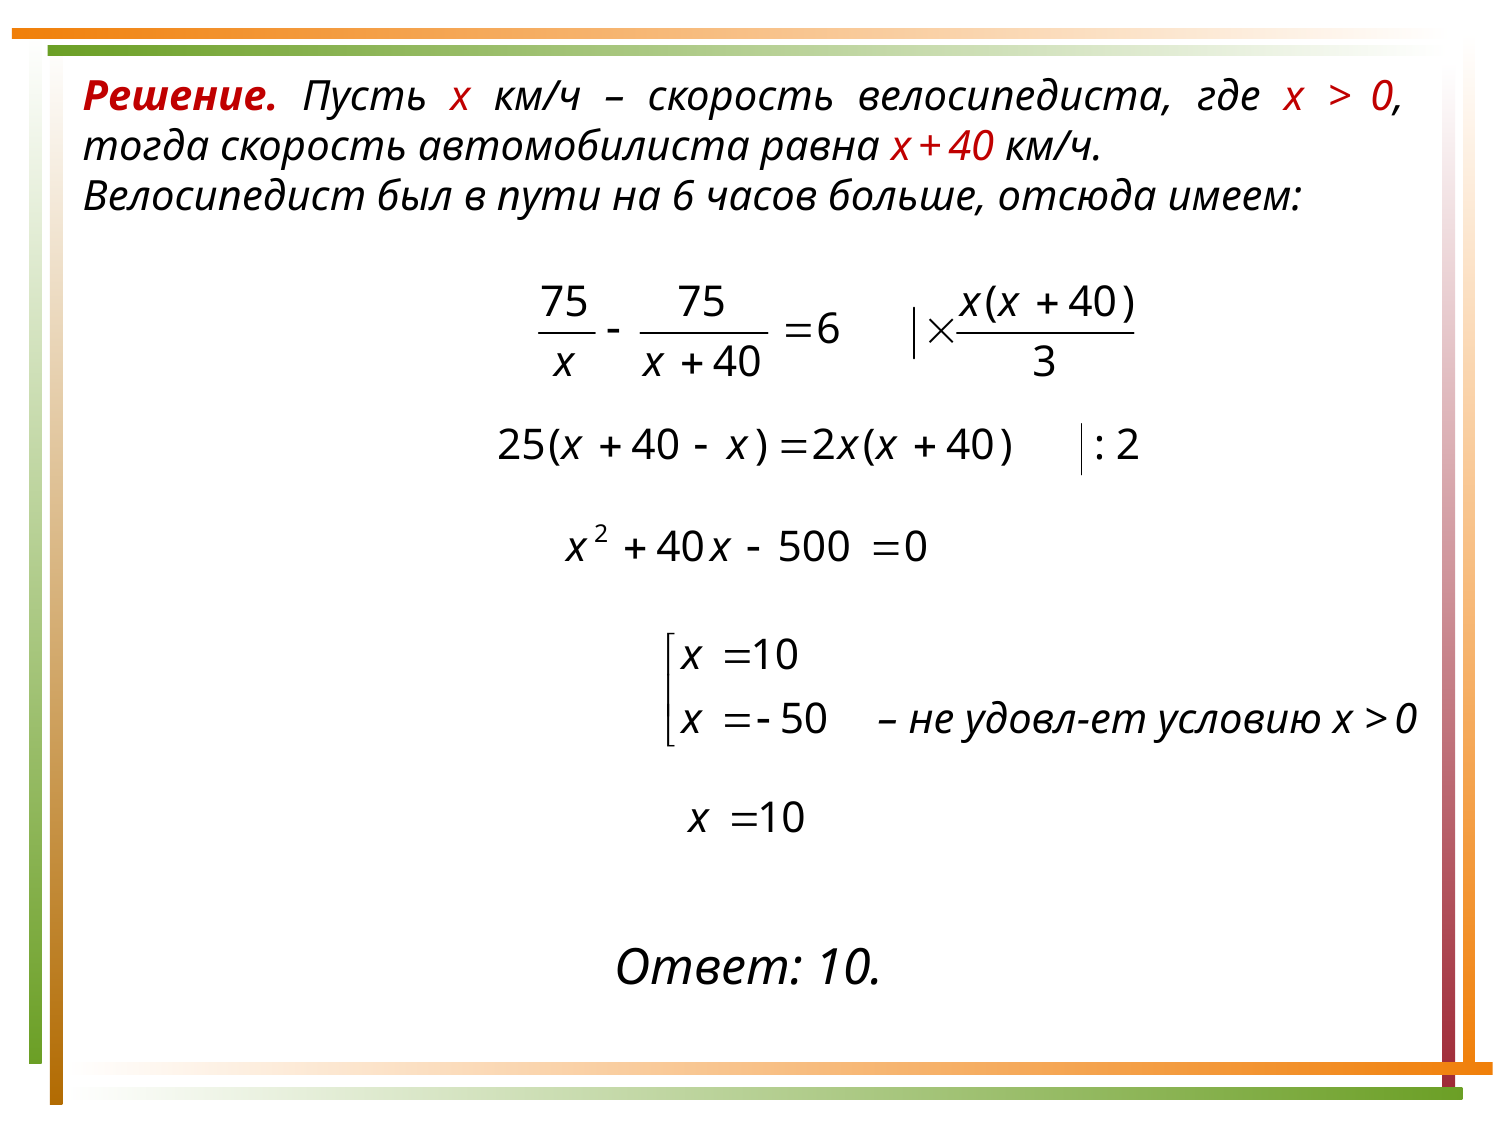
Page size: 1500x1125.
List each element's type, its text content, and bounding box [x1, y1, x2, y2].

text_box Решение. Пусть x км/ч – скорость велосипедиста, где х > 0, тогда скорость автомобилиста равна x + 40 км/ч. Велосипедист был в пути на 6 часов больше, отсюда имеем: [68, 61, 1419, 227]
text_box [491, 413, 1149, 485]
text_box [656, 626, 842, 754]
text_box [681, 793, 817, 844]
text_box [574, 1062, 578, 1075]
text_box Ответ: 10. [599, 927, 899, 1002]
text_box – не удовл-ет условию х > 0 [862, 684, 1433, 749]
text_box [531, 276, 1142, 387]
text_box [559, 515, 940, 573]
